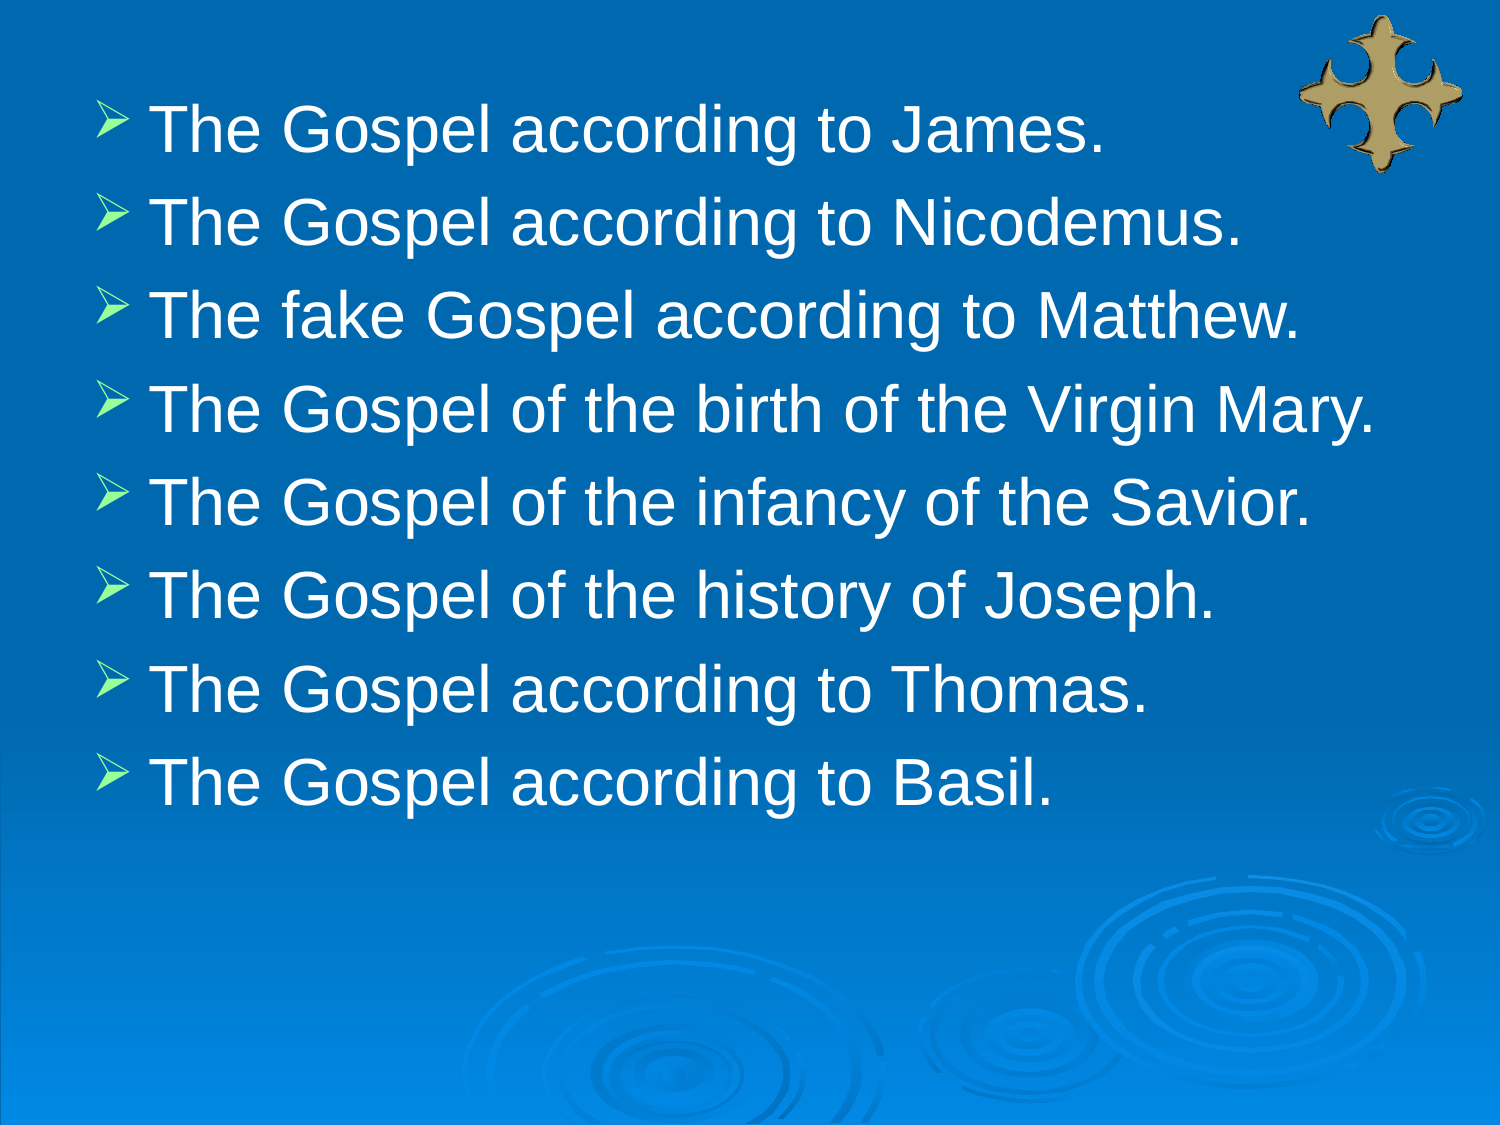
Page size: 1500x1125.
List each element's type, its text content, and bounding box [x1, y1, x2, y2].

picture [1293, 0, 1471, 188]
list The Gospel according to James. The Gospel according to Nicodemus. The fake Gospel according to Matthew. The Gospel of the birth of the Virgin Mary. The Gospel of the infancy of the Savior. The Gospel of the history of Joseph. The Gospel according to Thomas. The Gospel according to Basil. [76, 77, 1428, 1029]
